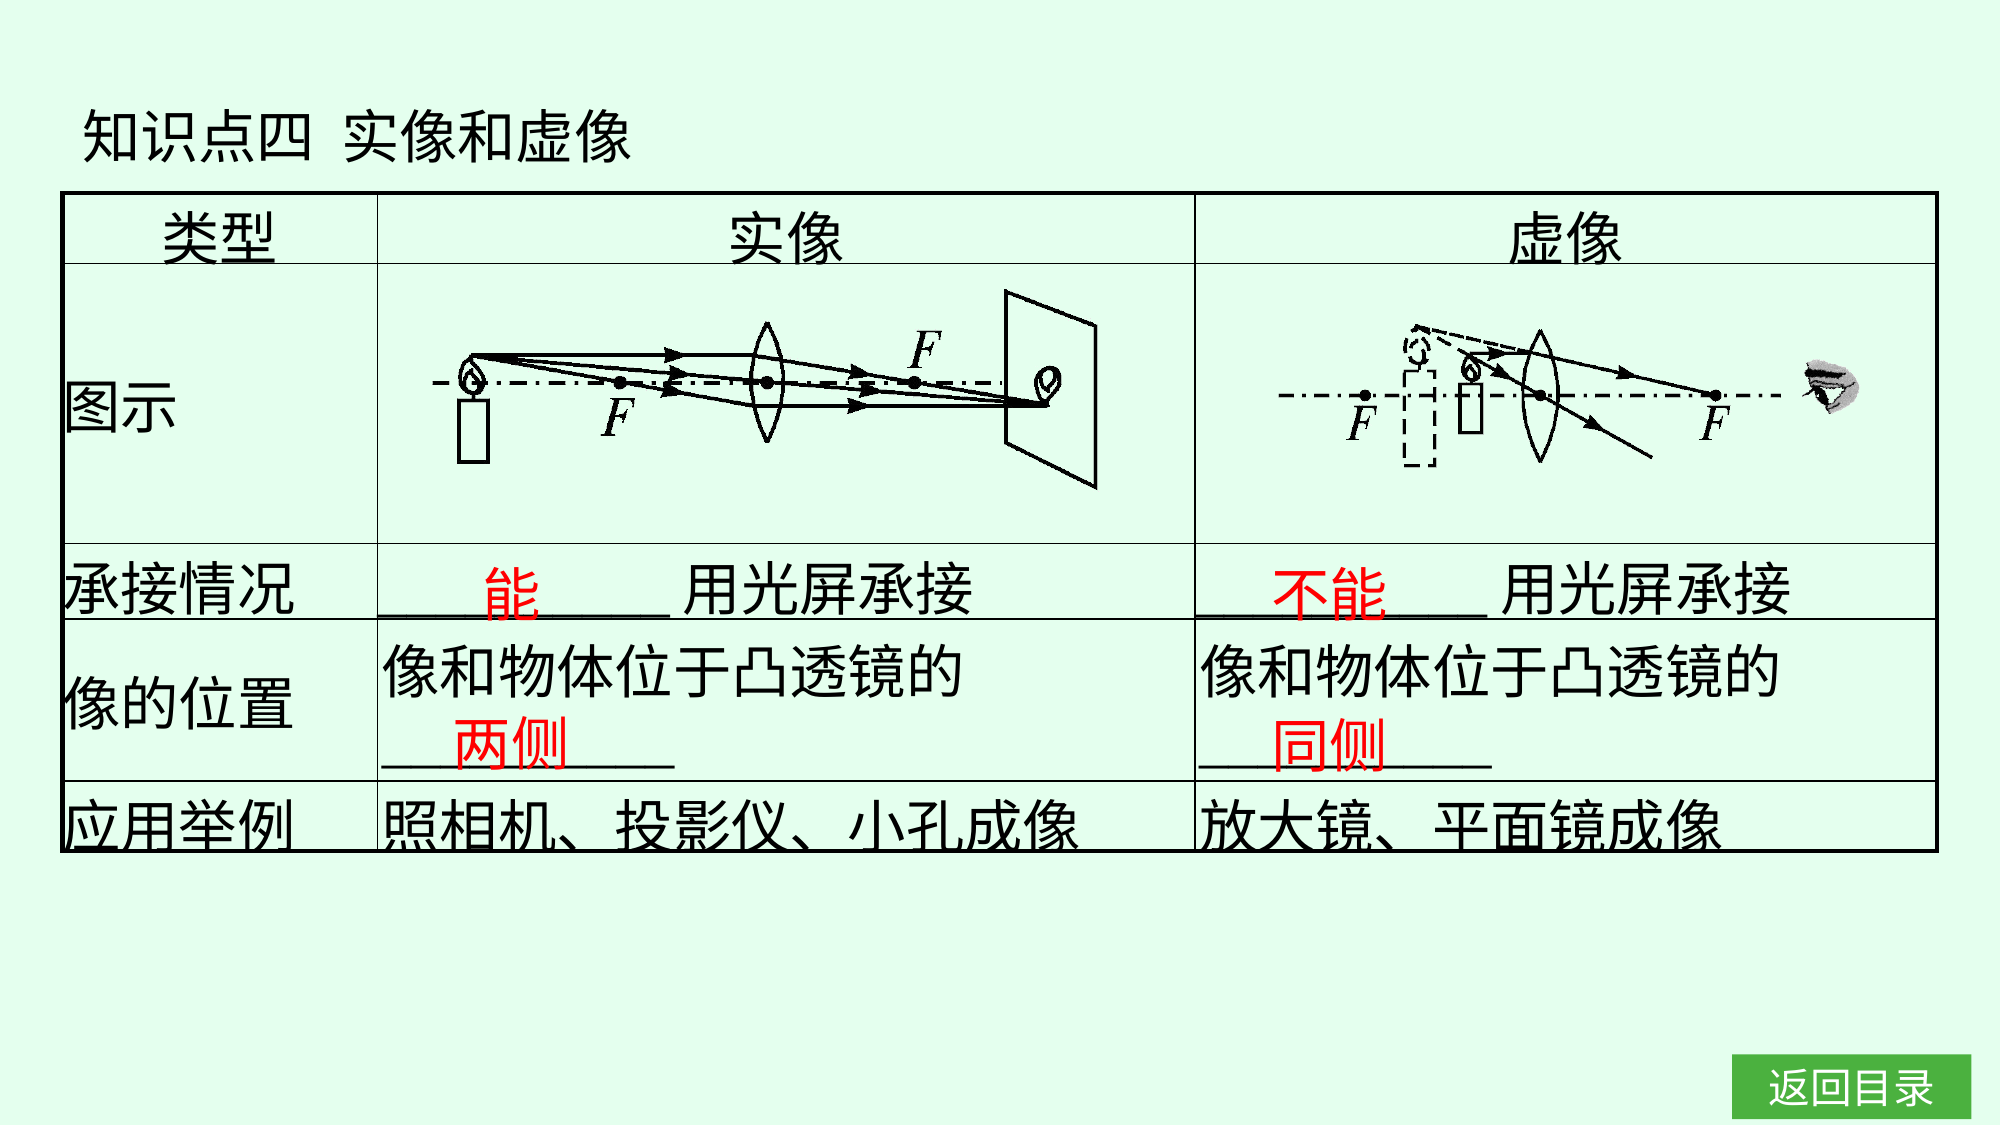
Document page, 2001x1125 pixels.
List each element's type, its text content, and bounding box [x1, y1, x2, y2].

text_box 知识点四 实像和虚像 [67, 72, 648, 178]
table_cell __________用光屏承接 [1196, 544, 1257, 618]
table_cell __________用光屏承接 [378, 544, 467, 618]
table_cell [1196, 264, 1935, 543]
picture [1277, 319, 1876, 469]
table_cell 像的位置 [65, 620, 377, 780]
text_box 两侧 [438, 679, 598, 785]
table_header 类型 [65, 195, 377, 263]
table_cell 图示 [65, 264, 377, 543]
table_header 虚像 [1196, 195, 1935, 263]
table_cell [378, 264, 1194, 543]
table_cell 承接情况 [65, 544, 377, 618]
table_cell 像和物体位于凸透镜的__________ [1196, 620, 1935, 780]
text_box 不能 [1257, 529, 1417, 636]
table_cell 像和物体位于凸透镜的__________ [378, 620, 1194, 780]
text_box 同侧 [1257, 680, 1417, 787]
table_cell __________用光屏承接 [569, 544, 1194, 618]
text_box 能 [467, 529, 569, 636]
picture [428, 289, 1100, 495]
table_header 实像 [378, 195, 1194, 263]
table_cell 照相机、投影仪、小孔成像 [378, 782, 1194, 849]
table_cell __________用光屏承接 [1417, 544, 1935, 618]
table_cell 放大镜、平面镜成像 [1196, 782, 1935, 849]
table_cell 应用举例 [65, 782, 377, 849]
